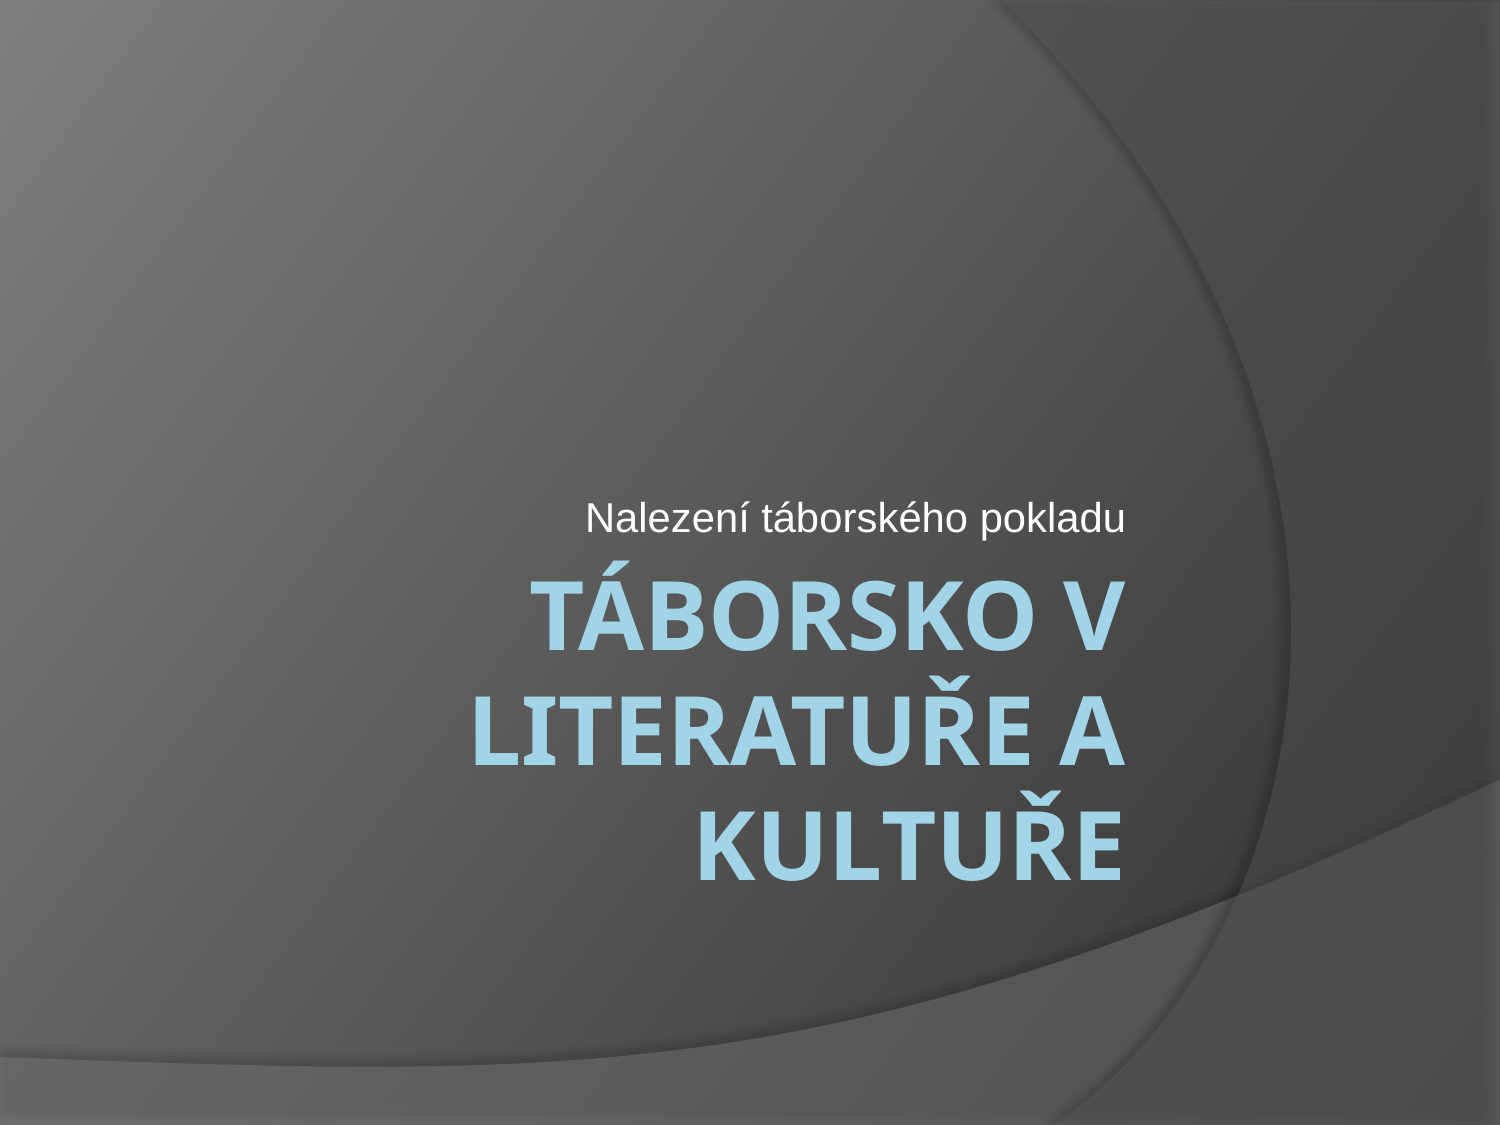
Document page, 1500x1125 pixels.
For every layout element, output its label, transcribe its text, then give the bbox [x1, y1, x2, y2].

subtitle Nalezení táborského pokladu [71, 253, 1134, 541]
title Táborsko v literatuře a kultuře [70, 547, 1134, 925]
